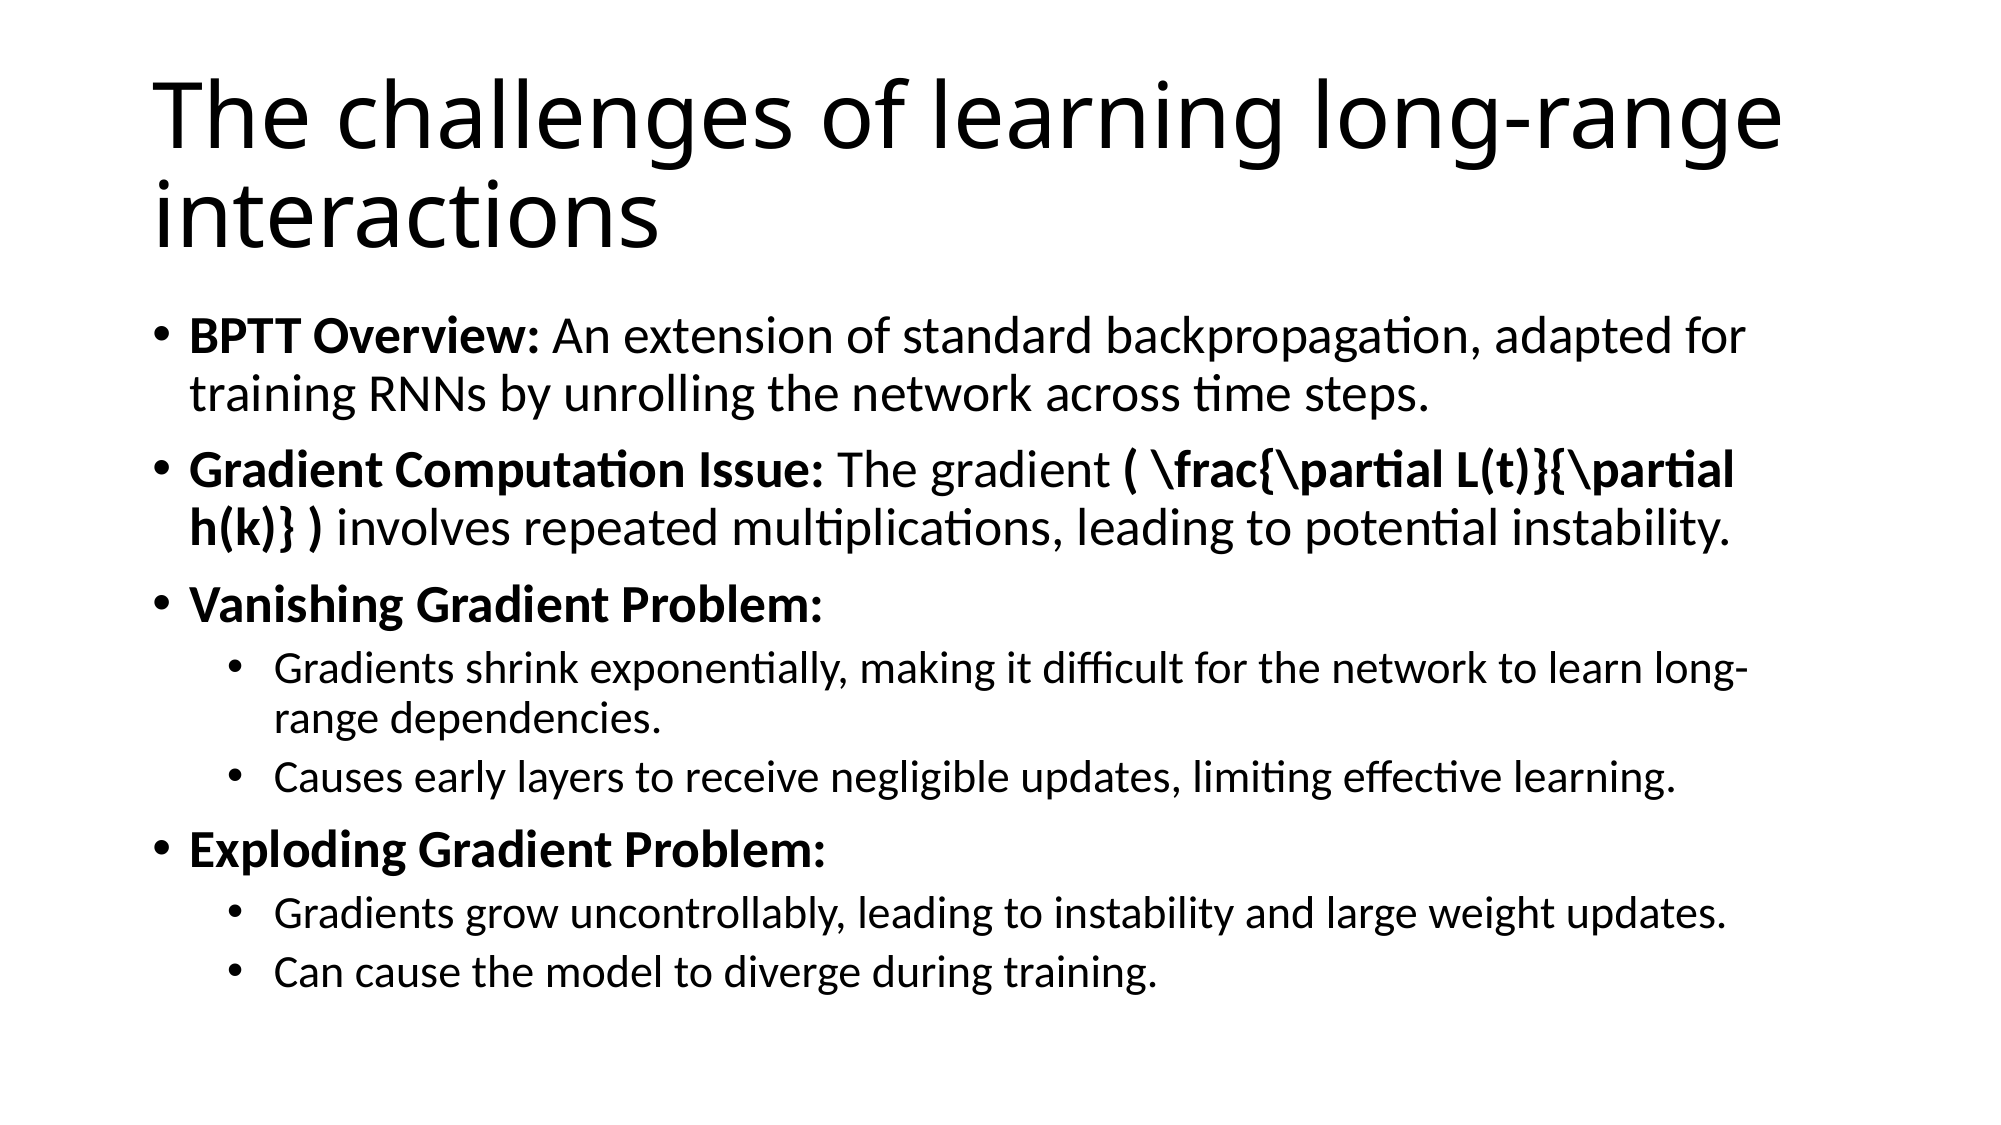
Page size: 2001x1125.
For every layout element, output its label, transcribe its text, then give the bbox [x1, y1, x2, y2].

title The challenges of learning long-range interactions [137, 59, 1863, 278]
list BPTT Overview: An extension of standard backpropagation, adapted for training RNNs by unrolling the network across time steps. Gradient Computation Issue: The gradient ( \frac{\partial L(t)}{\partial h(k)} ) involves repeated multiplications, leading to potential instability. Vanishing Gradient Problem: Gradients shrink exponentially, making it difficult for the network to learn long-range dependencies. Causes early layers to receive negligible updates, limiting effective learning. Exploding Gradient Problem: Gradients grow uncontrollably, leading to instability and large weight updates. Can cause the model to diverge during training. [137, 299, 1863, 1014]
